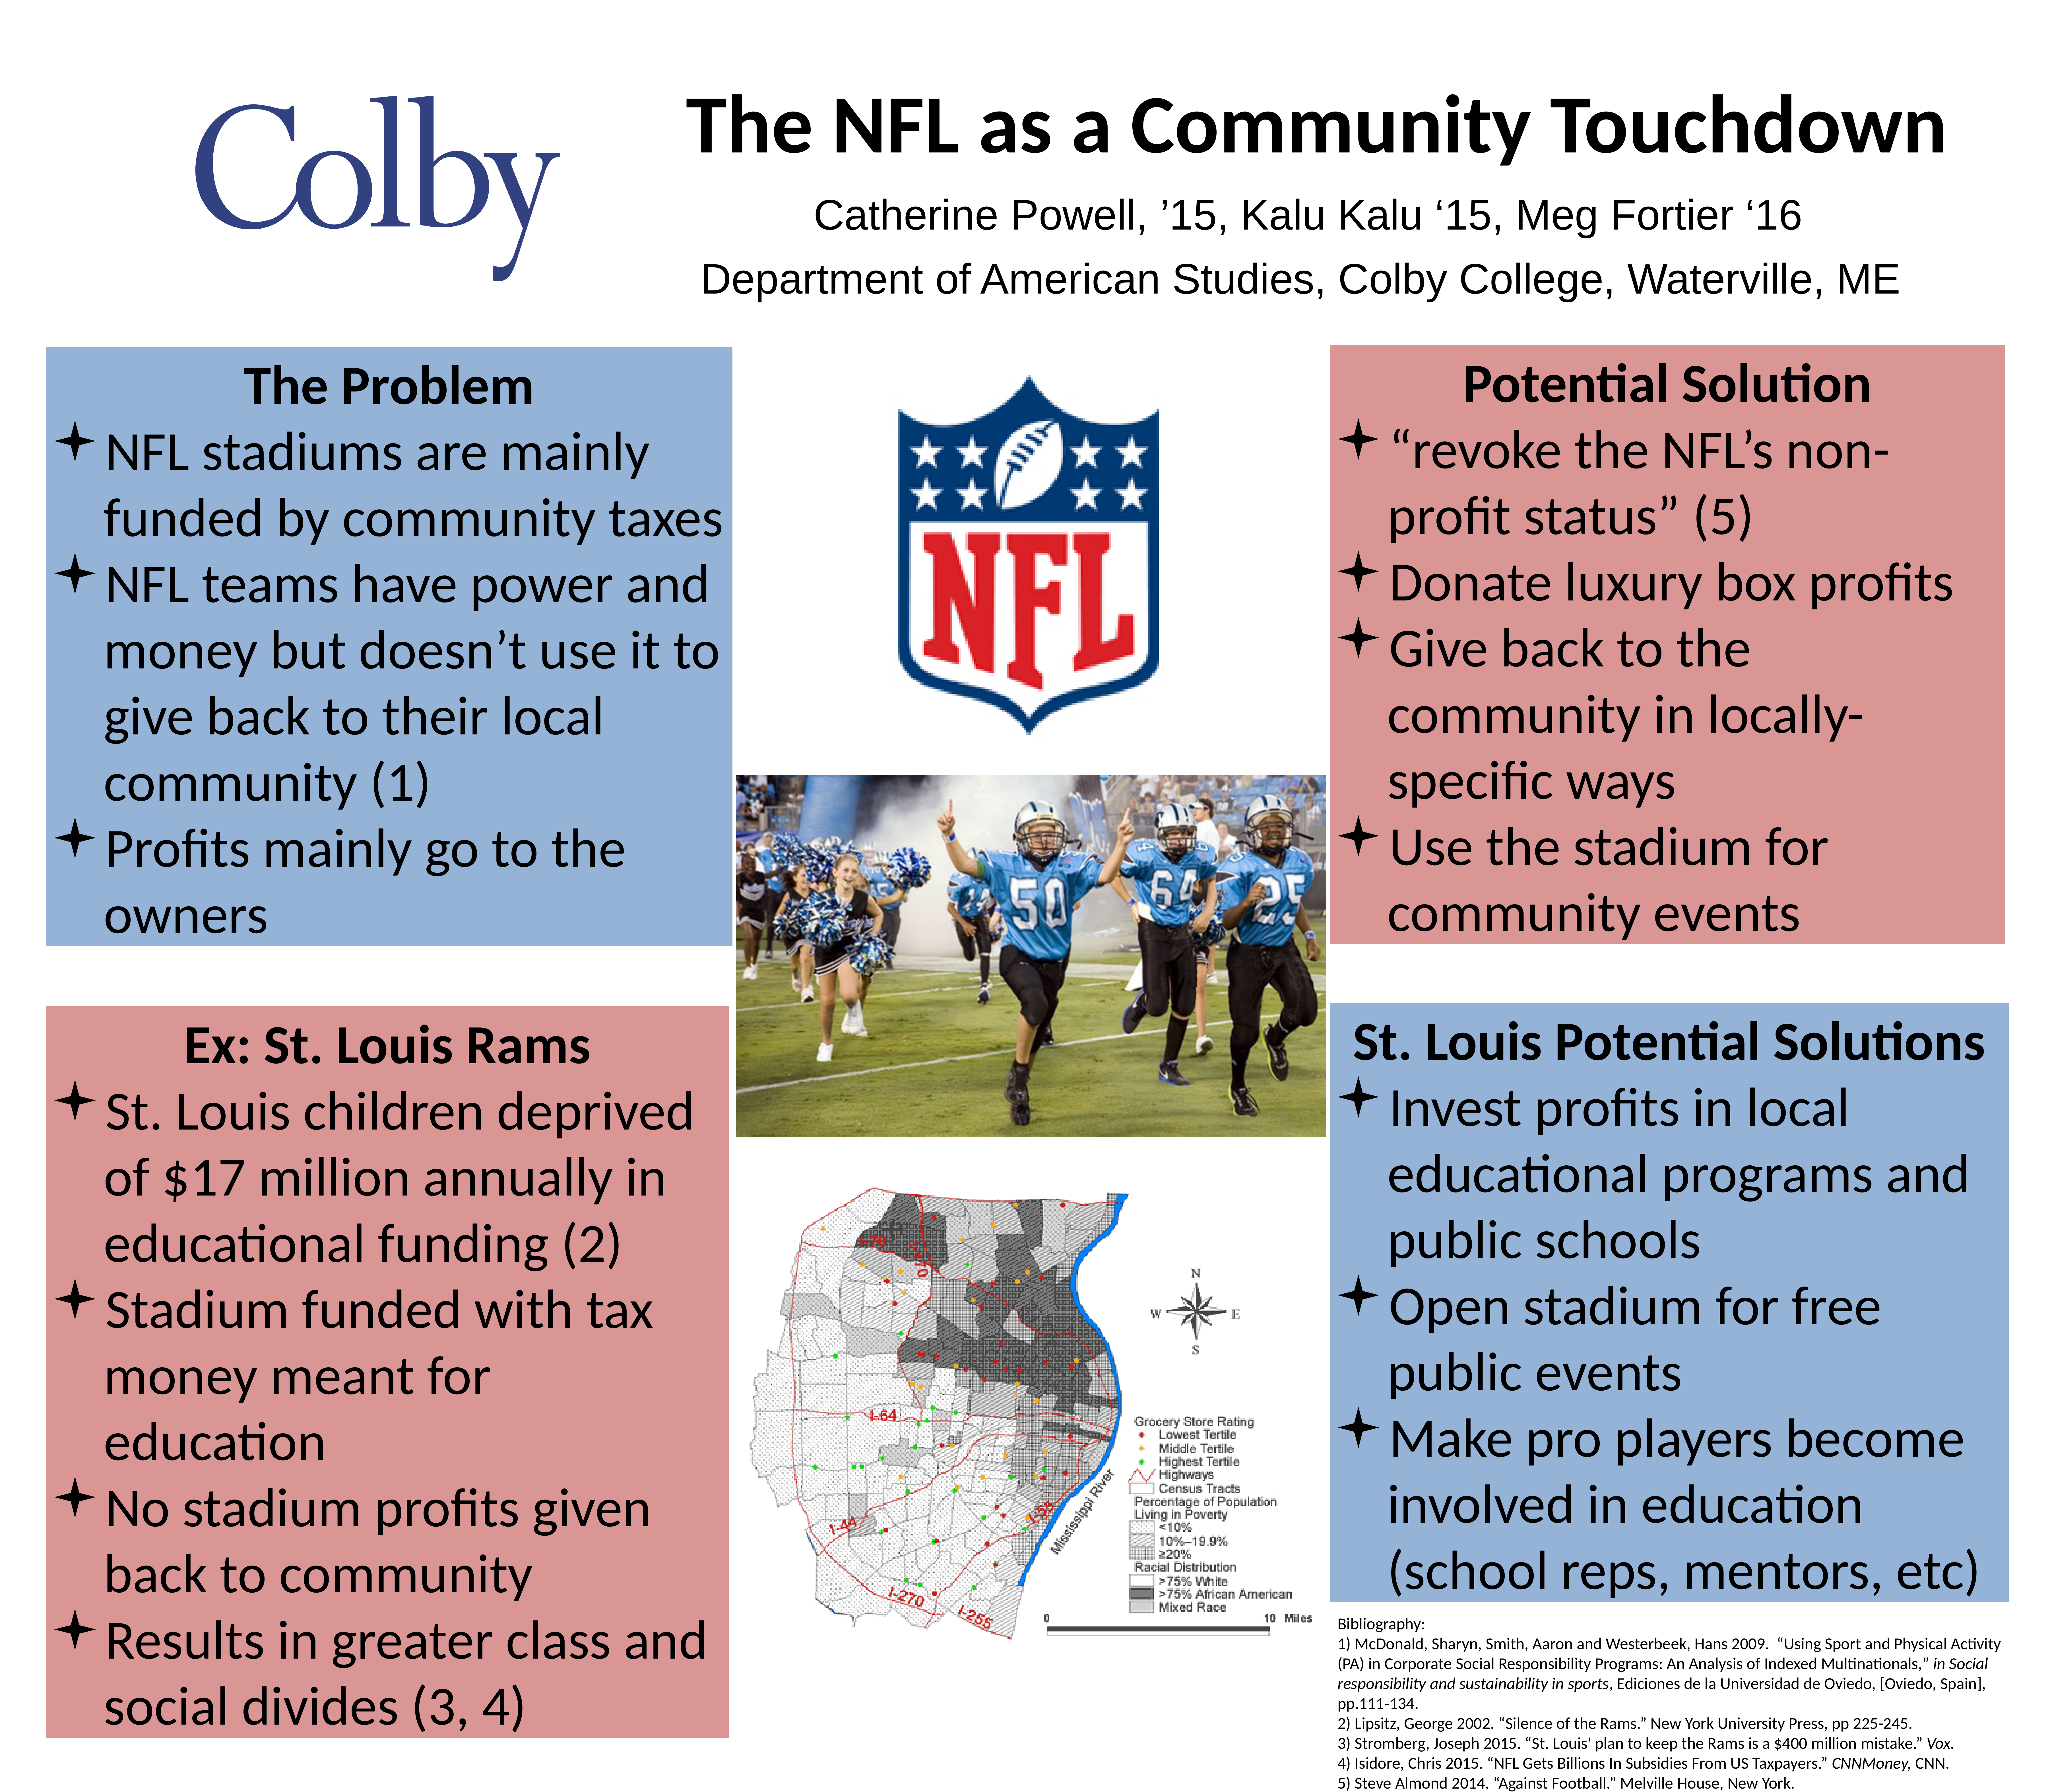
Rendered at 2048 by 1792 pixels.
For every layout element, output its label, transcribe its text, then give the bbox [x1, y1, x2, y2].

picture [881, 355, 1181, 767]
text_box Catherine Powell, ’15, Kalu Kalu ‘15, Meg Fortier ‘16 [676, 185, 1941, 240]
text_box Department of American Studies, Colby College, Waterville, ME [668, 249, 1934, 304]
picture [736, 775, 1326, 1137]
picture [195, 96, 560, 281]
text_box Bibliography: 1) McDonald, Sharyn, Smith, Aaron and Westerbeek, Hans 2009. “Using Sport and Physical Activity (PA) in Corporate Social Responsibility Programs: An Analysis of Indexed Multinationals,” in Social responsibility and sustainability in sports, Ediciones de la Universidad de Oviedo, [Oviedo, Spain], pp.111‐134. 2) Lipsitz, George 2002. “Silence of the Rams.” New York University Press, pp 225-245. 3) Stromberg, Joseph 2015. “St. Louis' plan to keep the Rams is a $400 million mistake.” Vox. 4) Isidore, Chris 2015. “NFL Gets Billions In Subsidies From US Taxpayers.” CNNMoney, CNN. 5) Steve Almond 2014. “Against Football.” Melville House, New York. [1333, 1611, 2009, 1792]
text_box The NFL as a Community Touchdown [160, 67, 2048, 172]
picture [746, 1184, 1318, 1643]
text_box Ex: St. Louis Rams St. Louis children deprived of $17 million annually in educational funding (2) Stadium funded with tax money meant for education No stadium profits given back to community Results in greater class and social divides (3, 4) [46, 1006, 729, 1738]
text_box The Problem NFL stadiums are mainly funded by community taxes NFL teams have power and money but doesn’t use it to give back to their local community (1) Profits mainly go to the owners [46, 347, 732, 946]
text_box Potential Solution “revoke the NFL’s non-profit status” (5) Donate luxury box profits Give back to the community in locally-specific ways Use the stadium for community events [1329, 345, 2005, 944]
text_box St. Louis Potential Solutions Invest profits in local educational programs and public schools Open stadium for free public events Make pro players become involved in education (school reps, mentors, etc) [1329, 1003, 2009, 1602]
